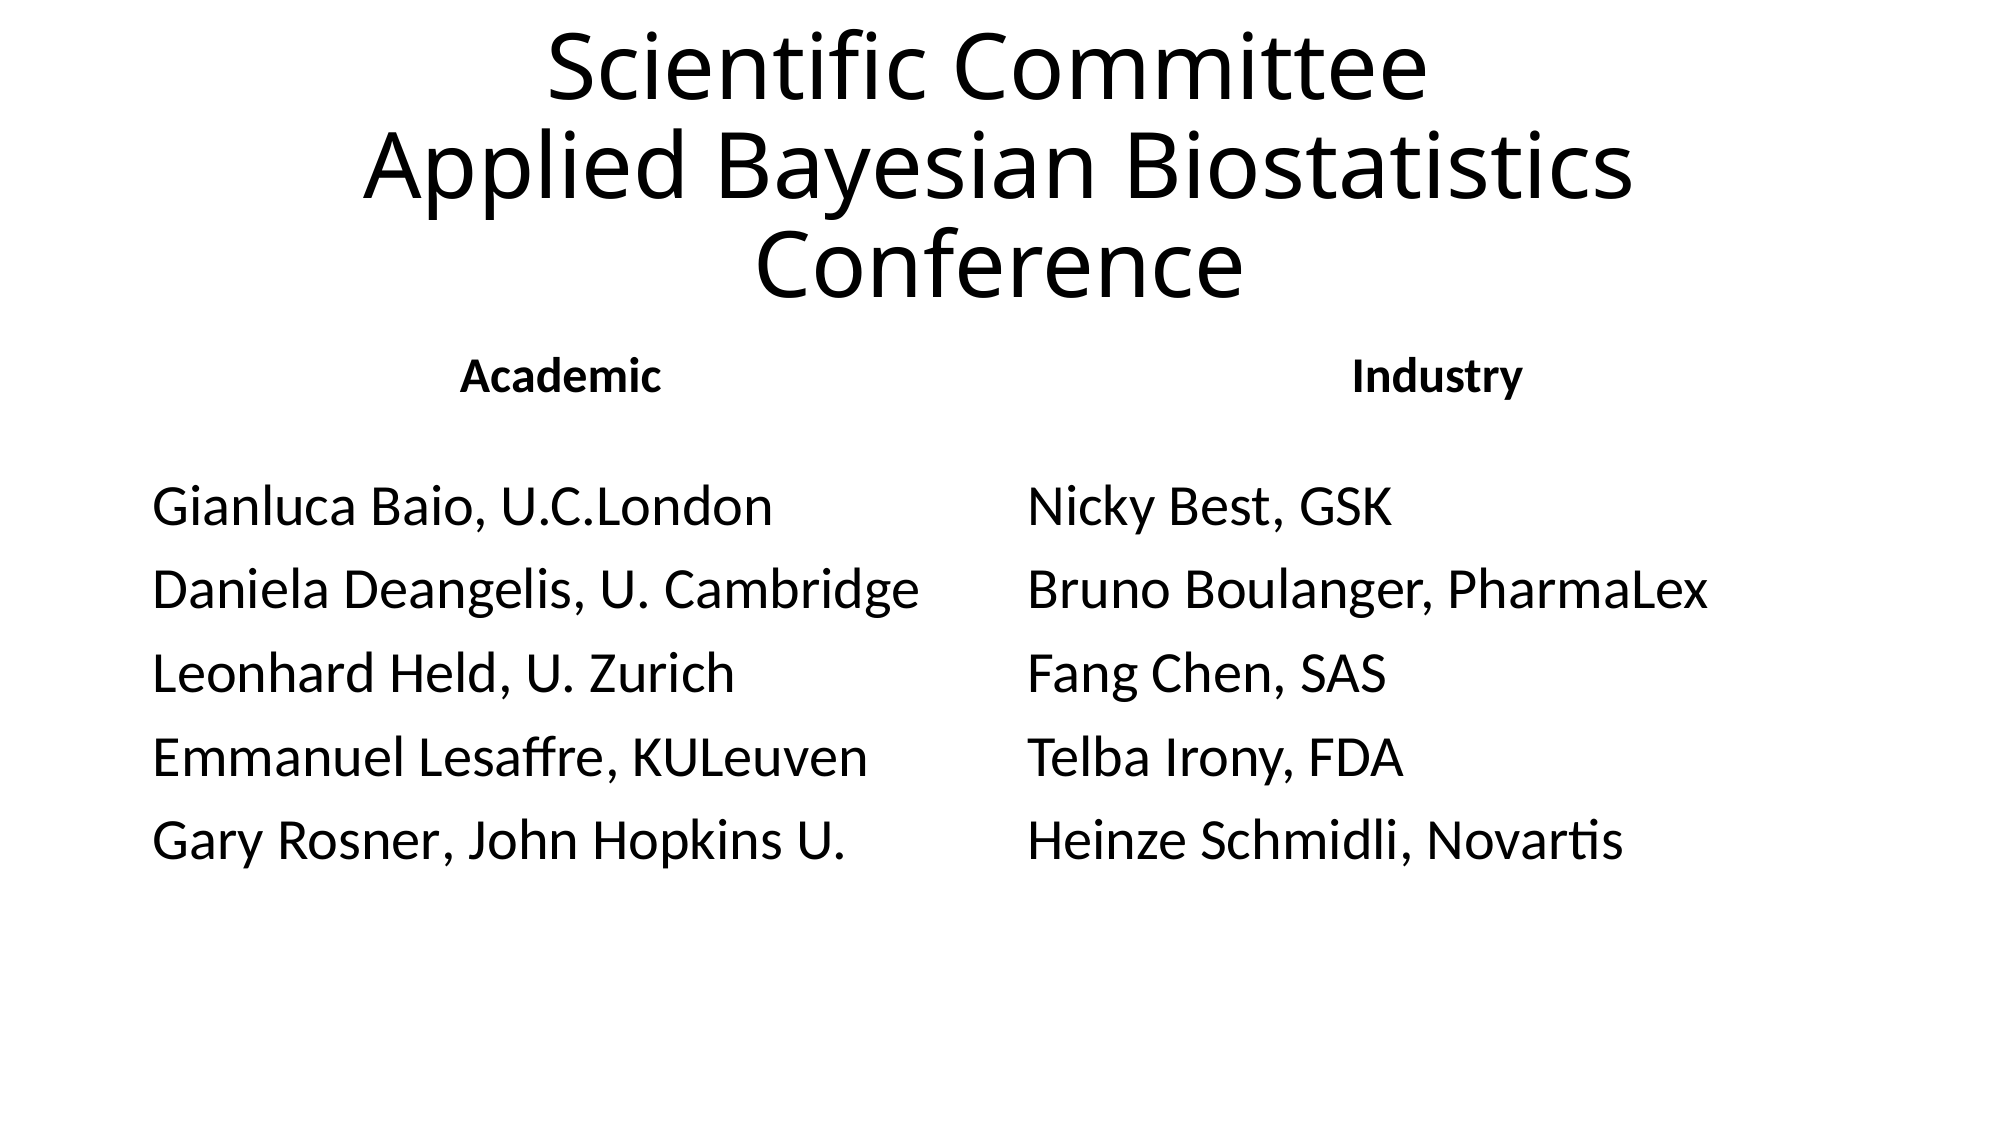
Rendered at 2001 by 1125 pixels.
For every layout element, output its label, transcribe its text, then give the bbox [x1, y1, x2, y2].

list Gianluca Baio, U.C.London Daniela Deangelis, U. Cambridge Leonhard Held, U. Zurich Emmanuel Lesaffre, KULeuven Gary Rosner, John Hopkins U. [137, 467, 984, 1072]
title Scientific Committee Applied Bayesian Biostatistics Conference [137, 59, 1863, 278]
list Nicky Best, GSK Bruno Boulanger, PharmaLex Fang Chen, SAS Telba Irony, FDA Heinze Schmidli, Novartis [1012, 467, 1863, 1072]
list Academic [137, 275, 984, 411]
list Industry [1012, 275, 1863, 411]
